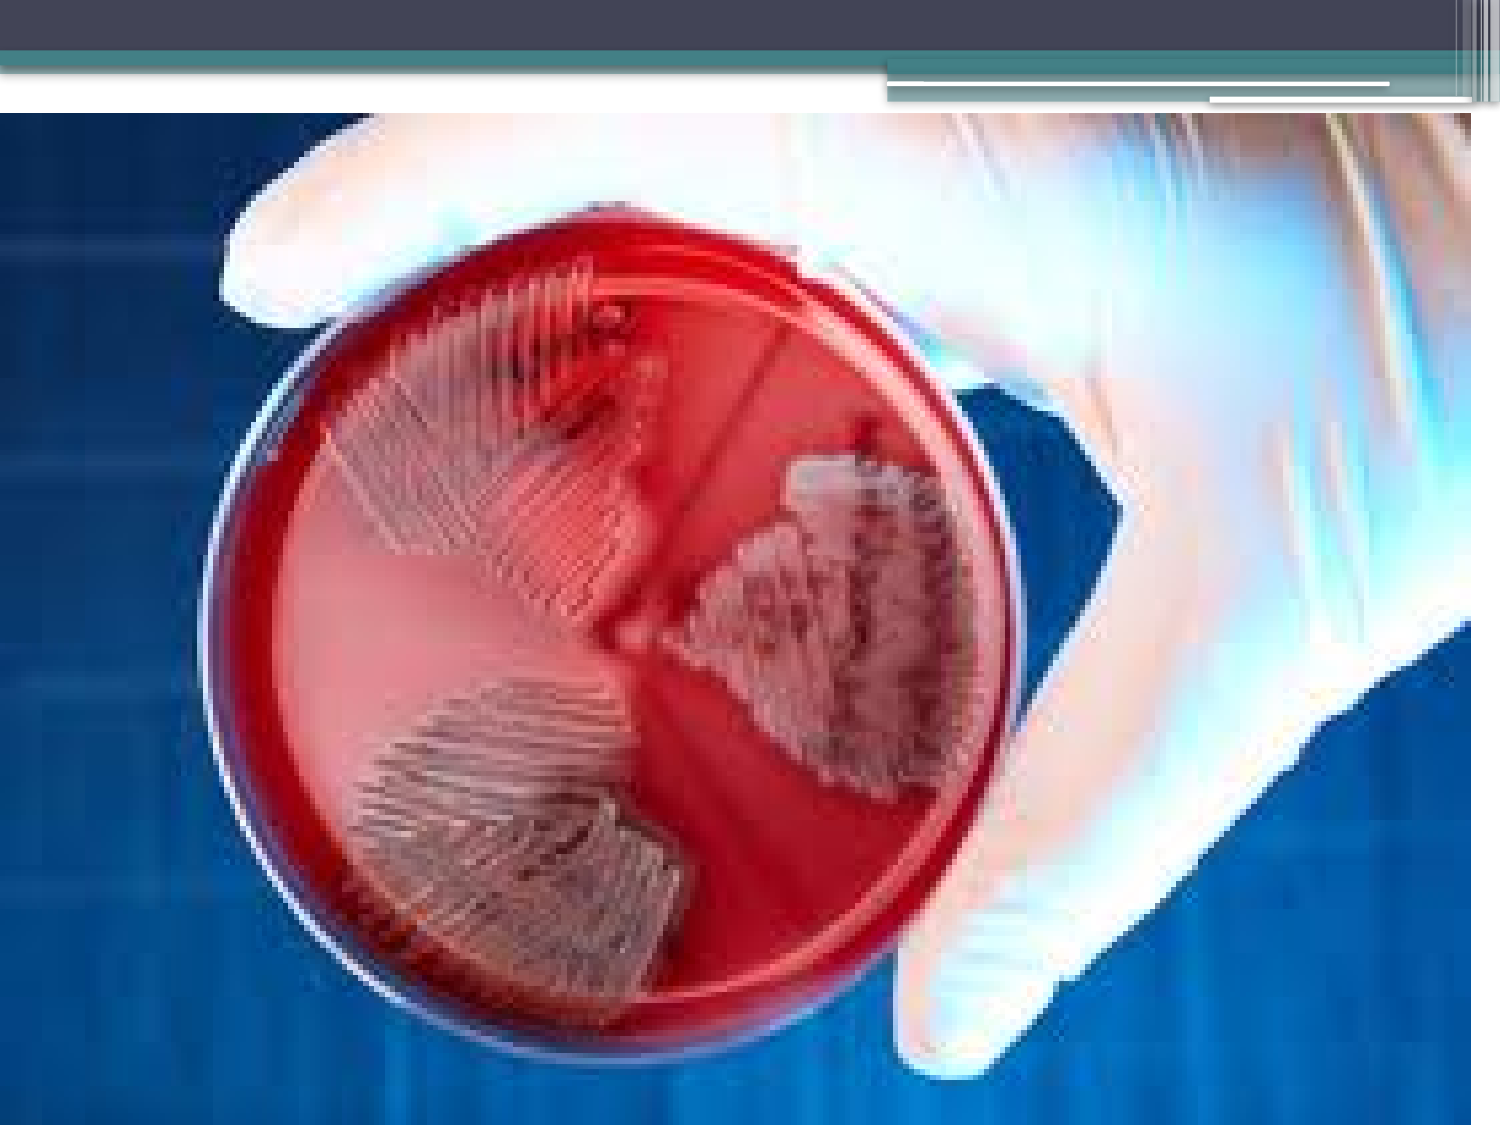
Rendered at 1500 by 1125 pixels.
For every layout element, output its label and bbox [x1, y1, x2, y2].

list [0, 113, 1471, 1125]
